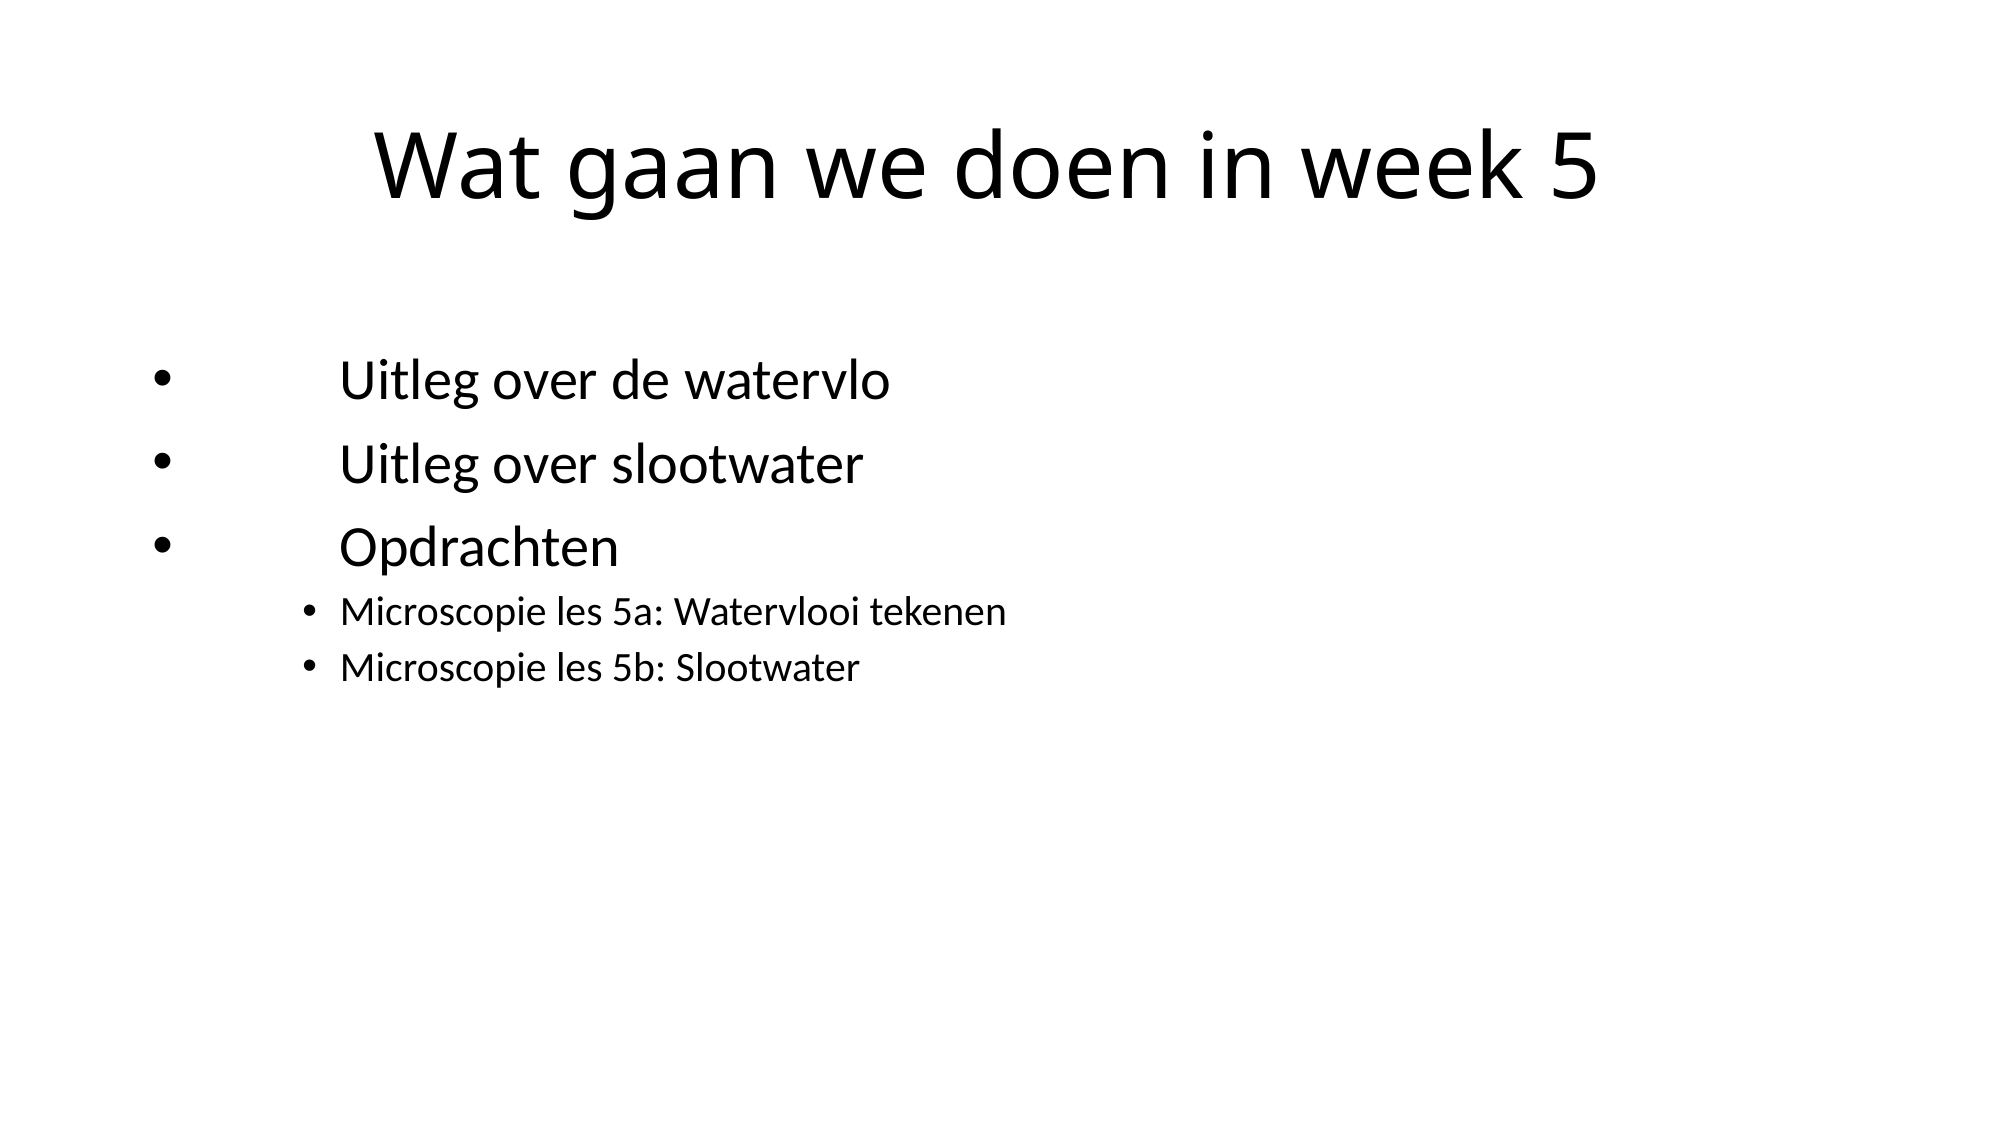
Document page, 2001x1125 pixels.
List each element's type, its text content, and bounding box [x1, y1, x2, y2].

list Uitleg over de watervlo Uitleg over slootwater Opdrachten Microscopie les 5a: Watervlooi tekenen Microscopie les 5b: Slootwater [137, 250, 1924, 965]
title Wat gaan we doen in week 5 [137, 59, 1863, 250]
